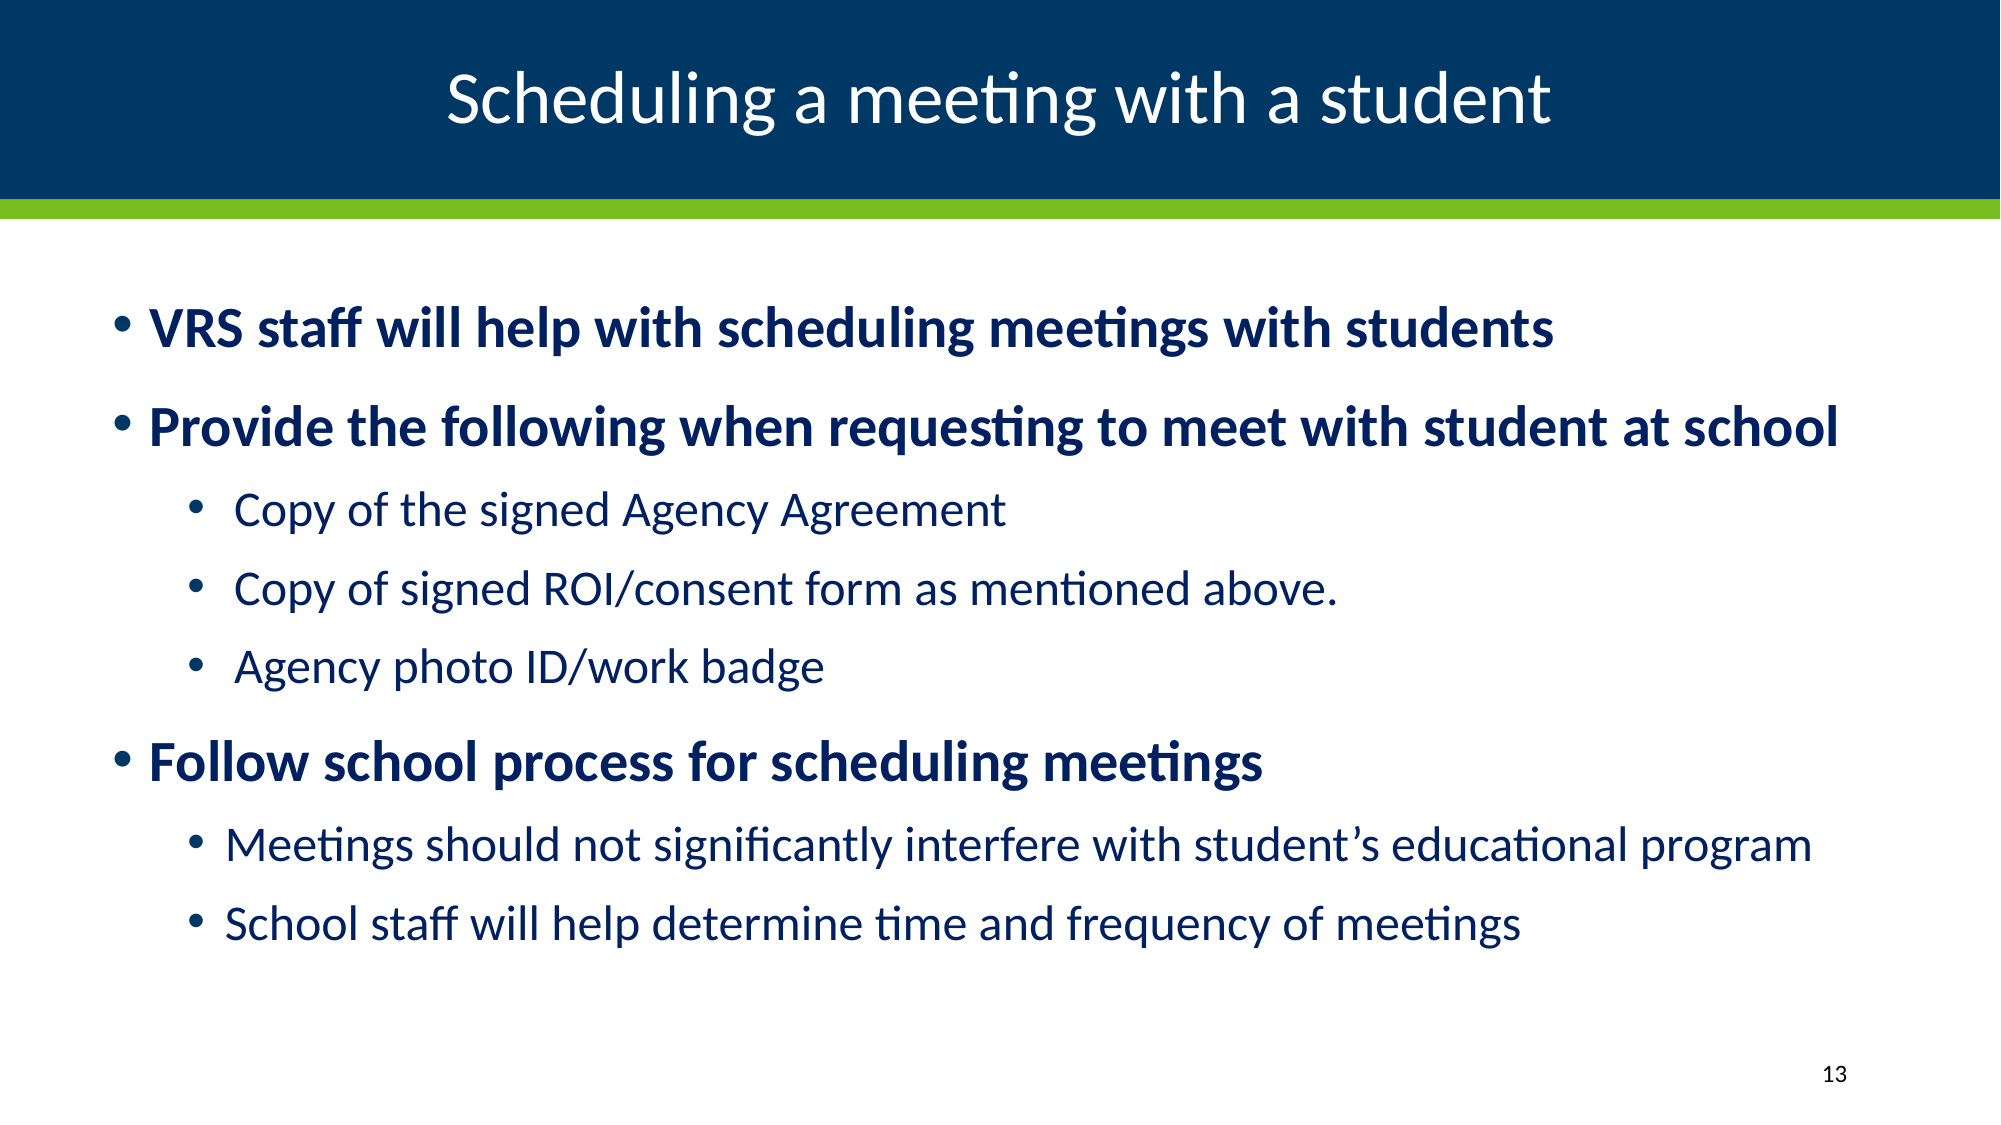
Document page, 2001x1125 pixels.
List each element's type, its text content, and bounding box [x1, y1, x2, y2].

slide_number 13 [1622, 1042, 1863, 1103]
list VRS staff will help with scheduling meetings with students Provide the following when requesting to meet with student at school Copy of the signed Agency Agreement Copy of signed ROI/consent form as mentioned above. Agency photo ID/work badge Follow school process for scheduling meetings Meetings should not significantly interfere with student’s educational program School staff will help determine time and frequency of meetings [97, 281, 1903, 1103]
title Scheduling a meeting with a student [0, 0, 2000, 200]
